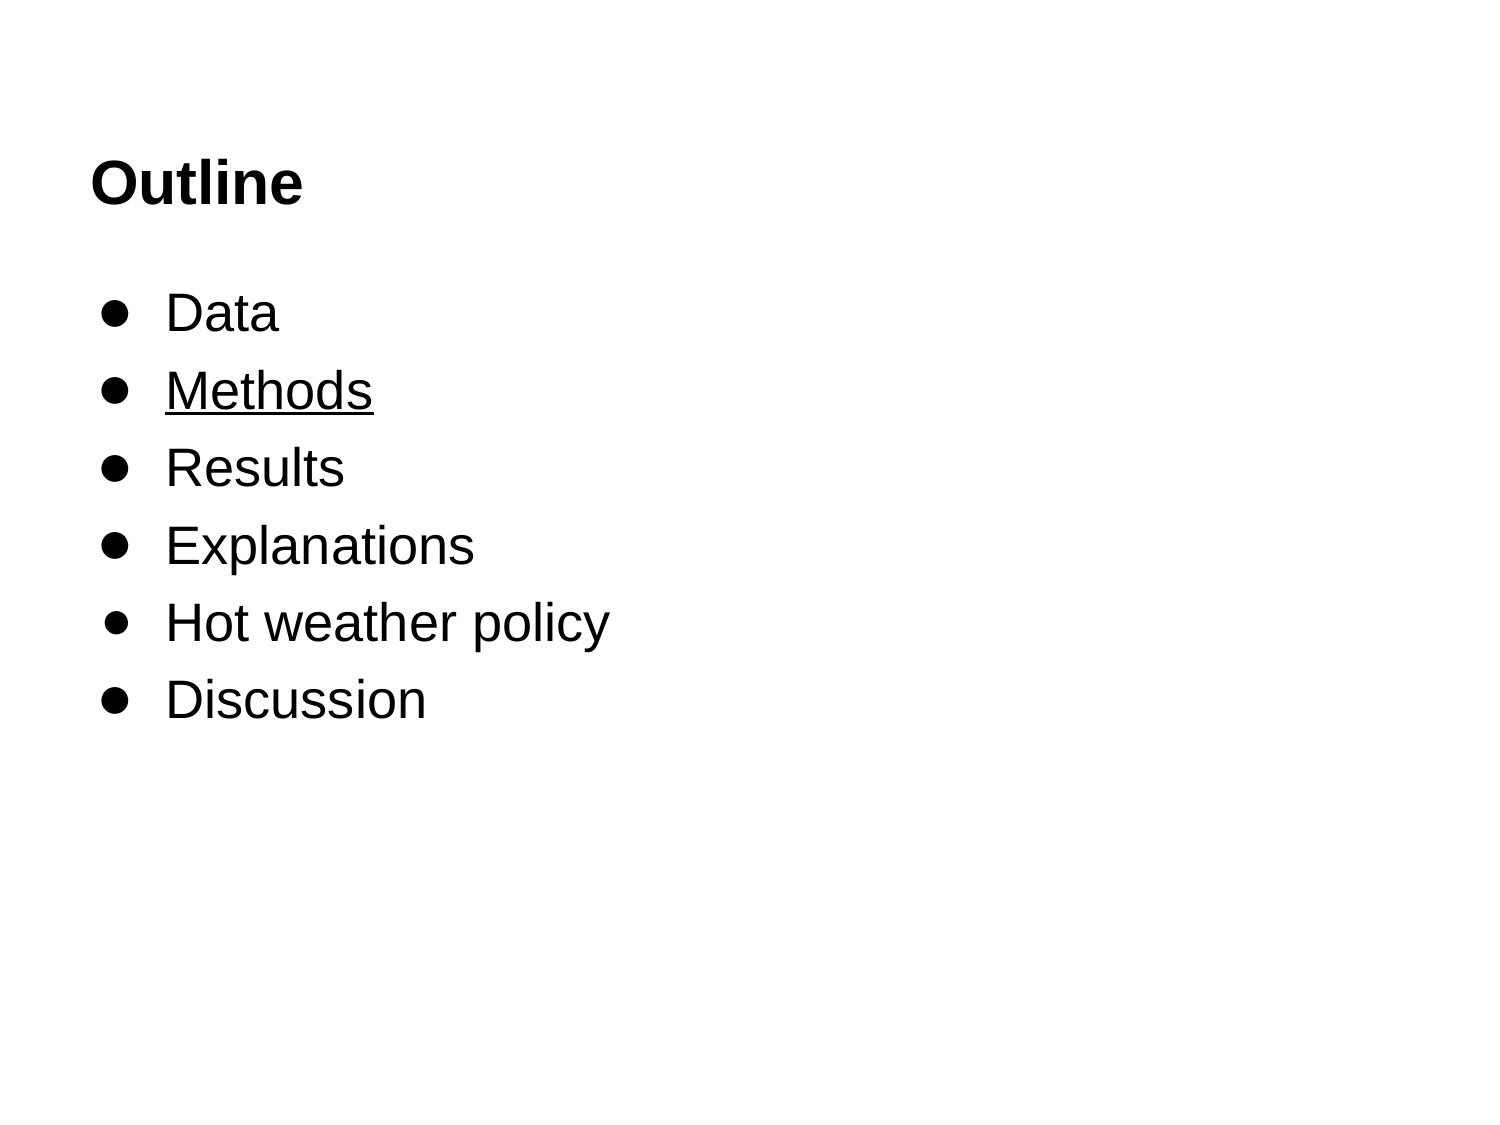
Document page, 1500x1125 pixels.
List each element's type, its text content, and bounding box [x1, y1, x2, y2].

list Data Methods Results Explanations Hot weather policy Discussion [75, 262, 1425, 1078]
title Outline [75, 45, 1425, 233]
